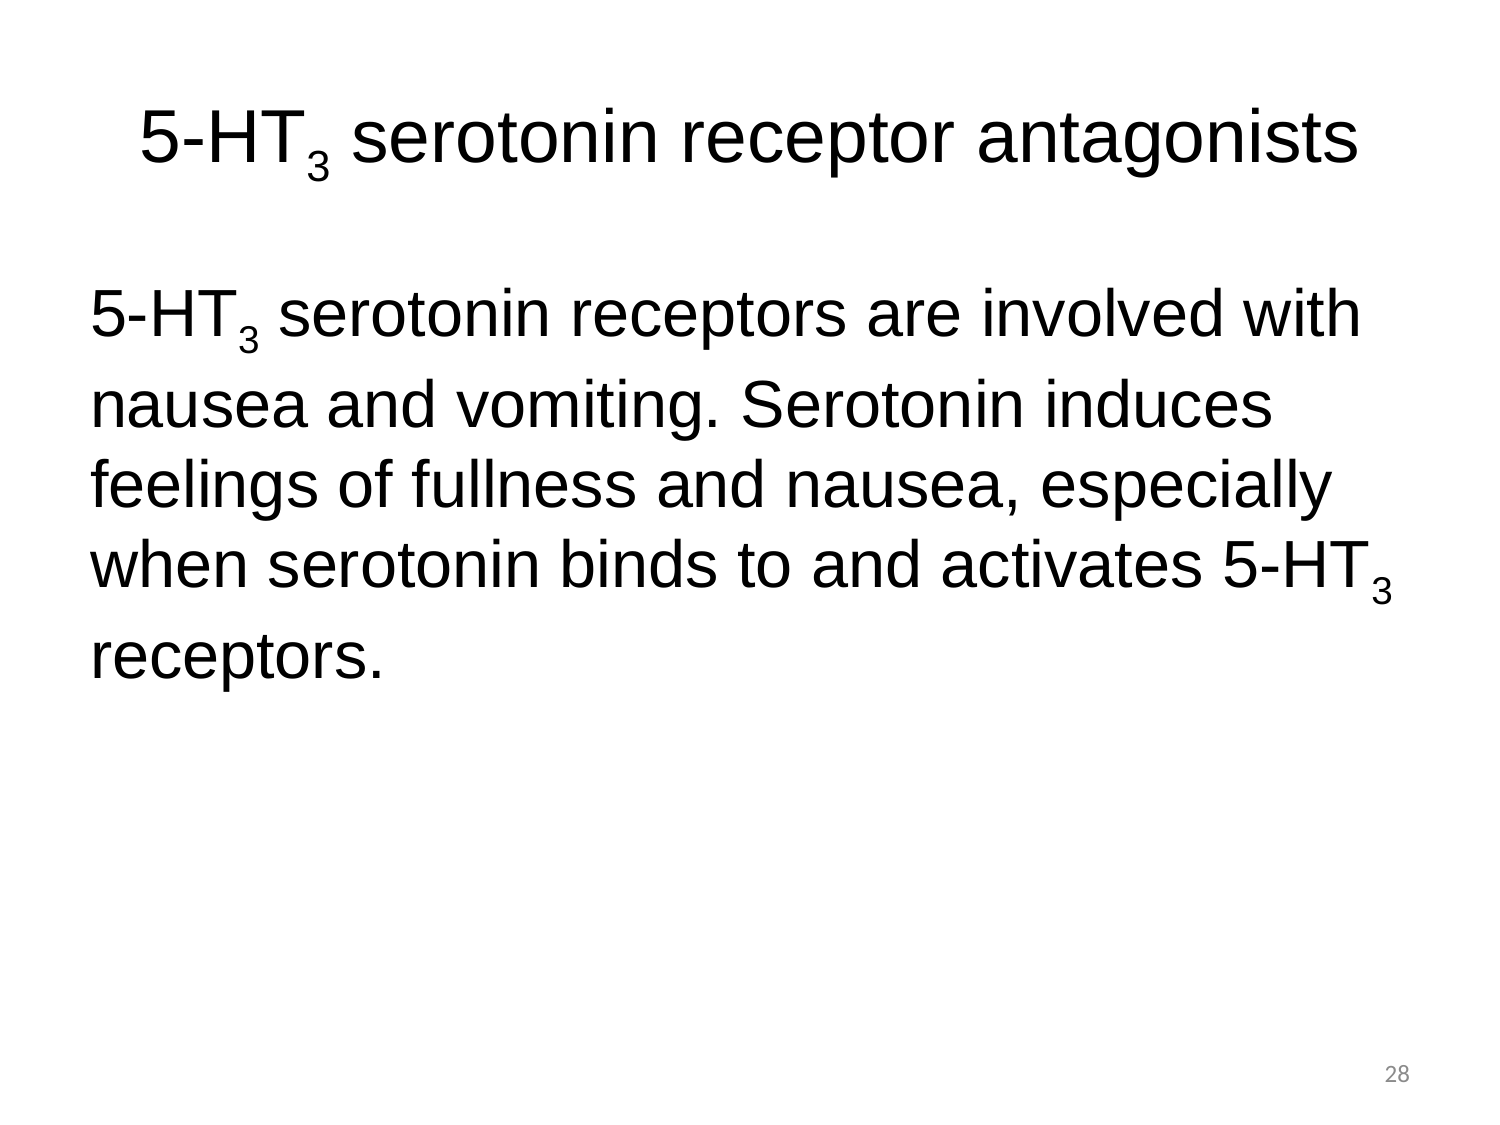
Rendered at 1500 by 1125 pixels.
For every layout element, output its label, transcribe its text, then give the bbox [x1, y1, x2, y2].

title 5-HT3 serotonin receptor antagonists [75, 45, 1425, 233]
slide_number 28 [1074, 1042, 1425, 1103]
list 5-HT3 serotonin receptors are involved with nausea and vomiting. Serotonin induces feelings of fullness and nausea, especially when serotonin binds to and activates 5-HT3 receptors. [75, 262, 1425, 1005]
